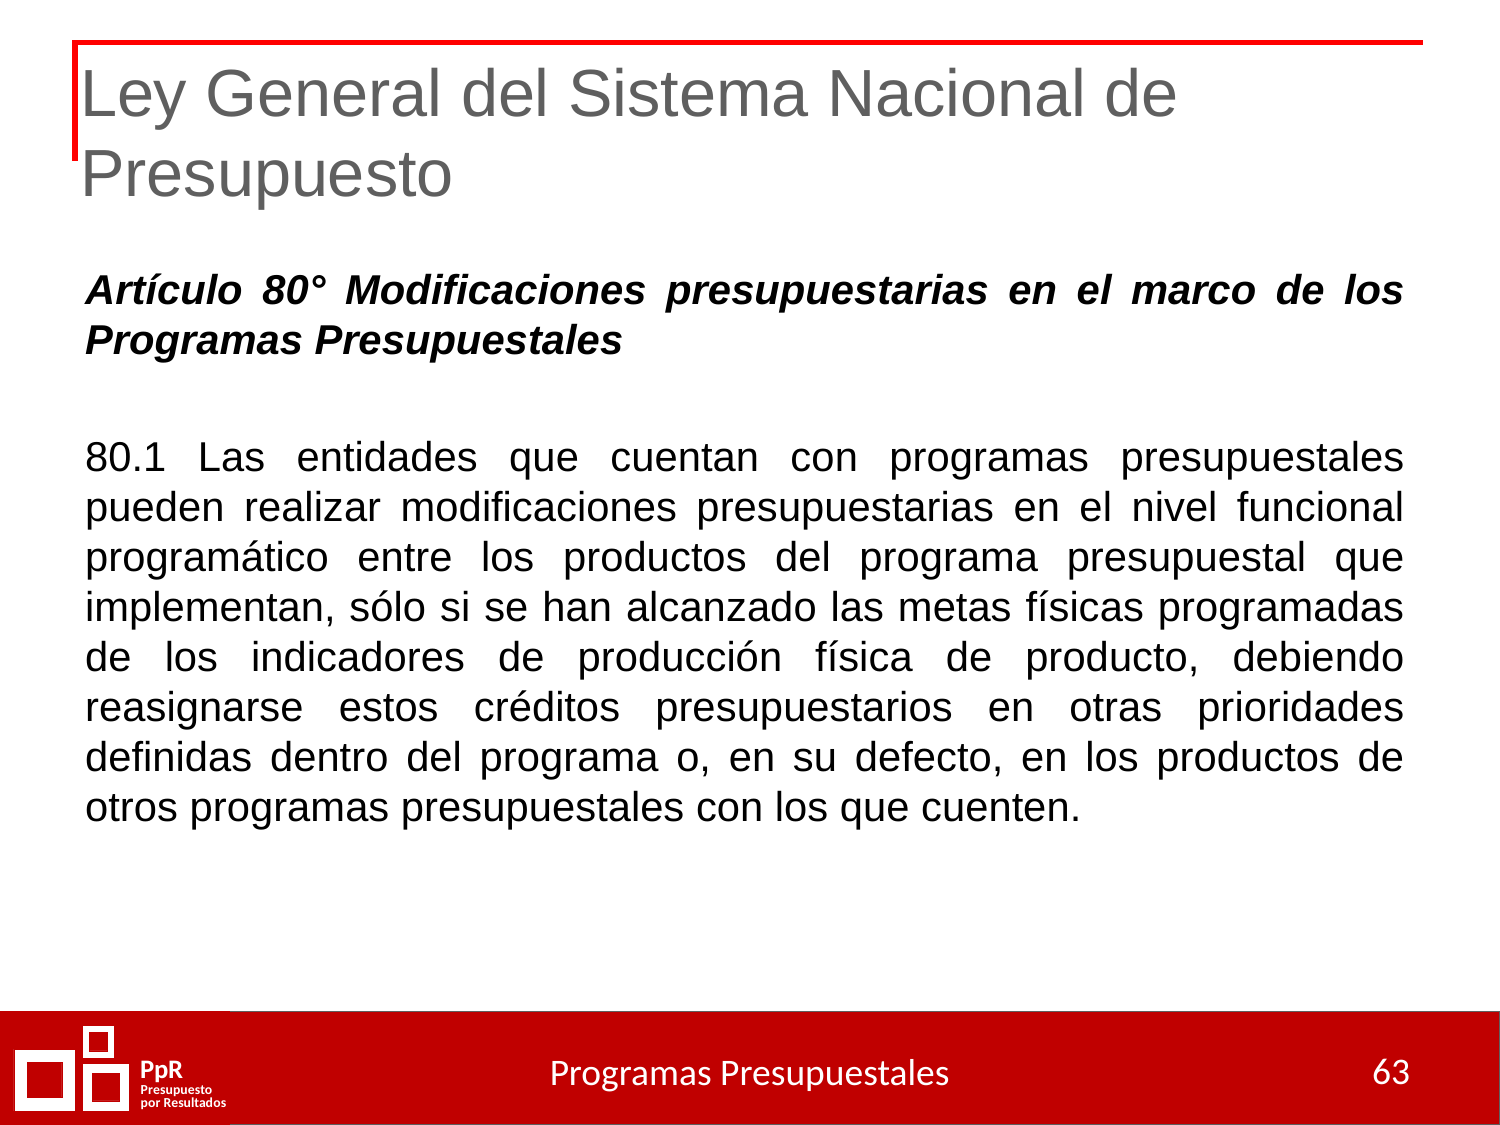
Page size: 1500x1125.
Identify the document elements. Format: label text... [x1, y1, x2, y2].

slide_number 63 [1074, 1023, 1426, 1100]
footer Programas Presupuestales [512, 1024, 988, 1101]
list Artículo 80° Modificaciones presupuestarias en el marco de los Programas Presupuestales 80.1 Las entidades que cuentan con programas presupuestales pueden realizar modificaciones presupuestarias en el nivel funcional programático entre los productos del programa presupuestal que implementan, sólo si se han alcanzado las metas físicas programadas de los indicadores de producción física de producto, debiendo reasignarse estos créditos presupuestarios en otras prioridades definidas dentro del programa o, en su defecto, en los productos de otros programas presupuestales con los que cuenten. [69, 255, 1421, 999]
title Ley General del Sistema Nacional de Presupuesto [64, 42, 1416, 231]
